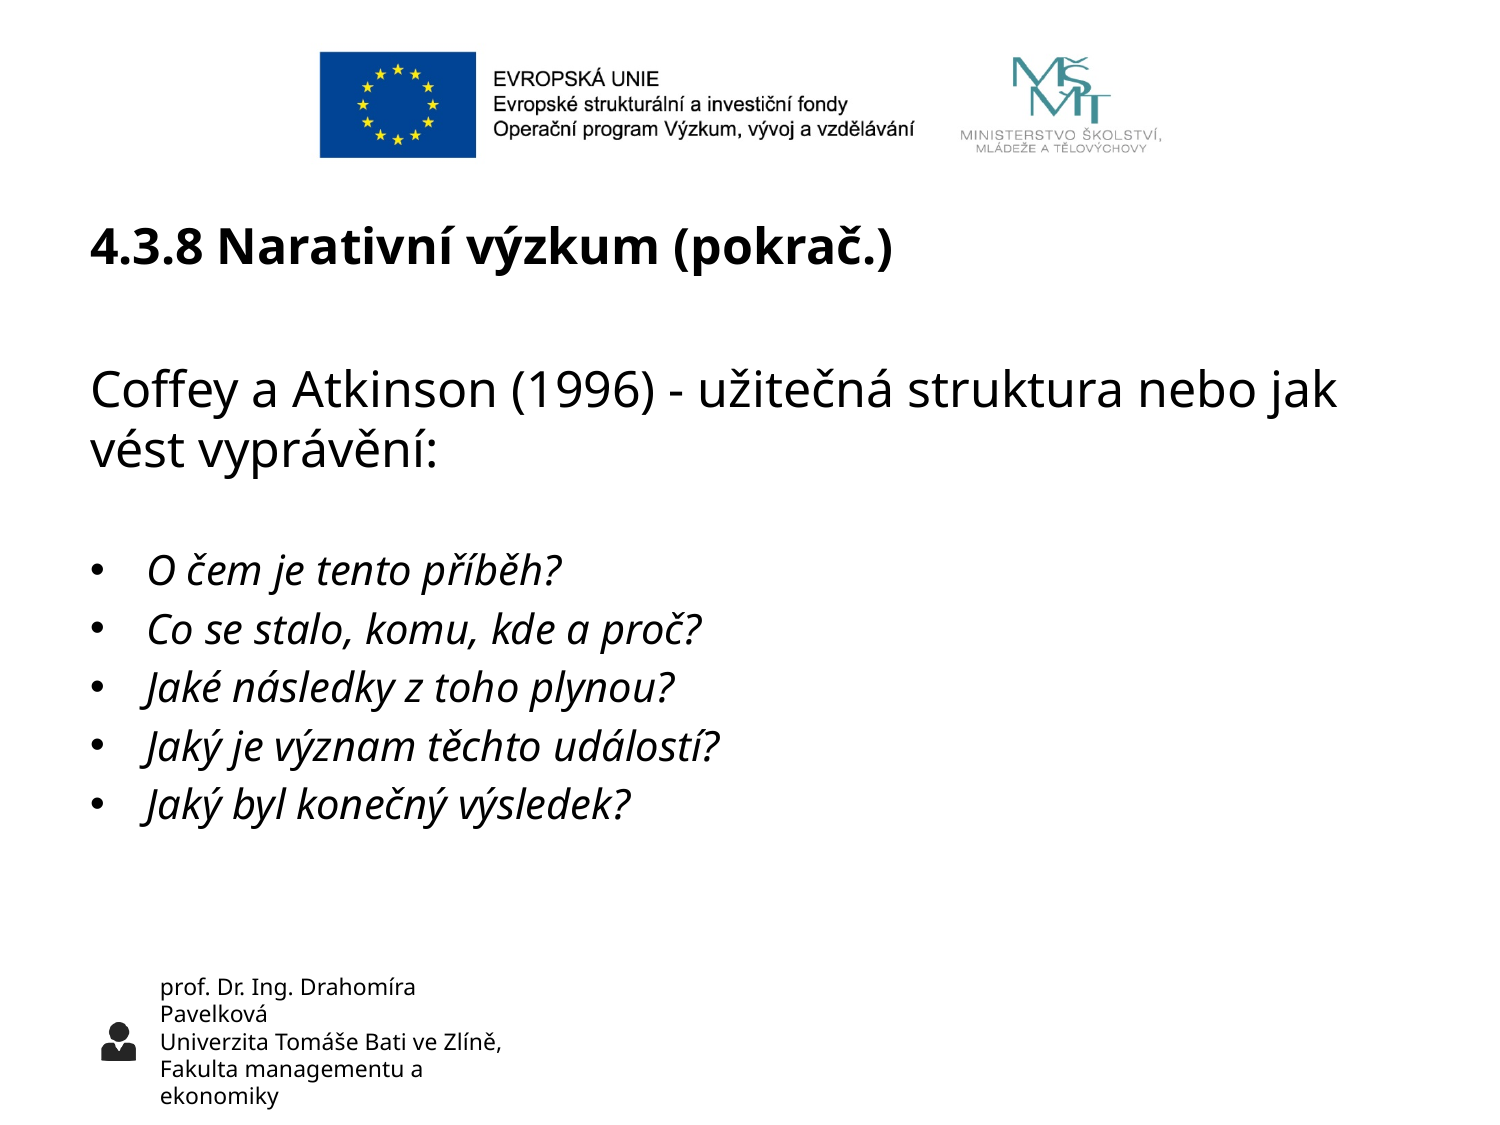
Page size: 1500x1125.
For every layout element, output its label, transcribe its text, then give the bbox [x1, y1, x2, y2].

list Coffey a Atkinson (1996) - užitečná struktura nebo jak vést vyprávění: O čem je tento příběh? Co se stalo, komu, kde a proč? Jaké následky z toho plynou? Jaký je význam těchto událostí? Jaký byl konečný výsledek? [75, 349, 1425, 953]
picture [267, 0, 1213, 210]
title 4.3.8 Narativní výzkum (pokrač.) [75, 185, 1425, 305]
picture [101, 1021, 136, 1062]
footer prof. Dr. Ing. Drahomíra Pavelková Univerzita Tomáše Bati ve Zlíně, Fakulta managementu a ekonomiky [145, 999, 526, 1083]
